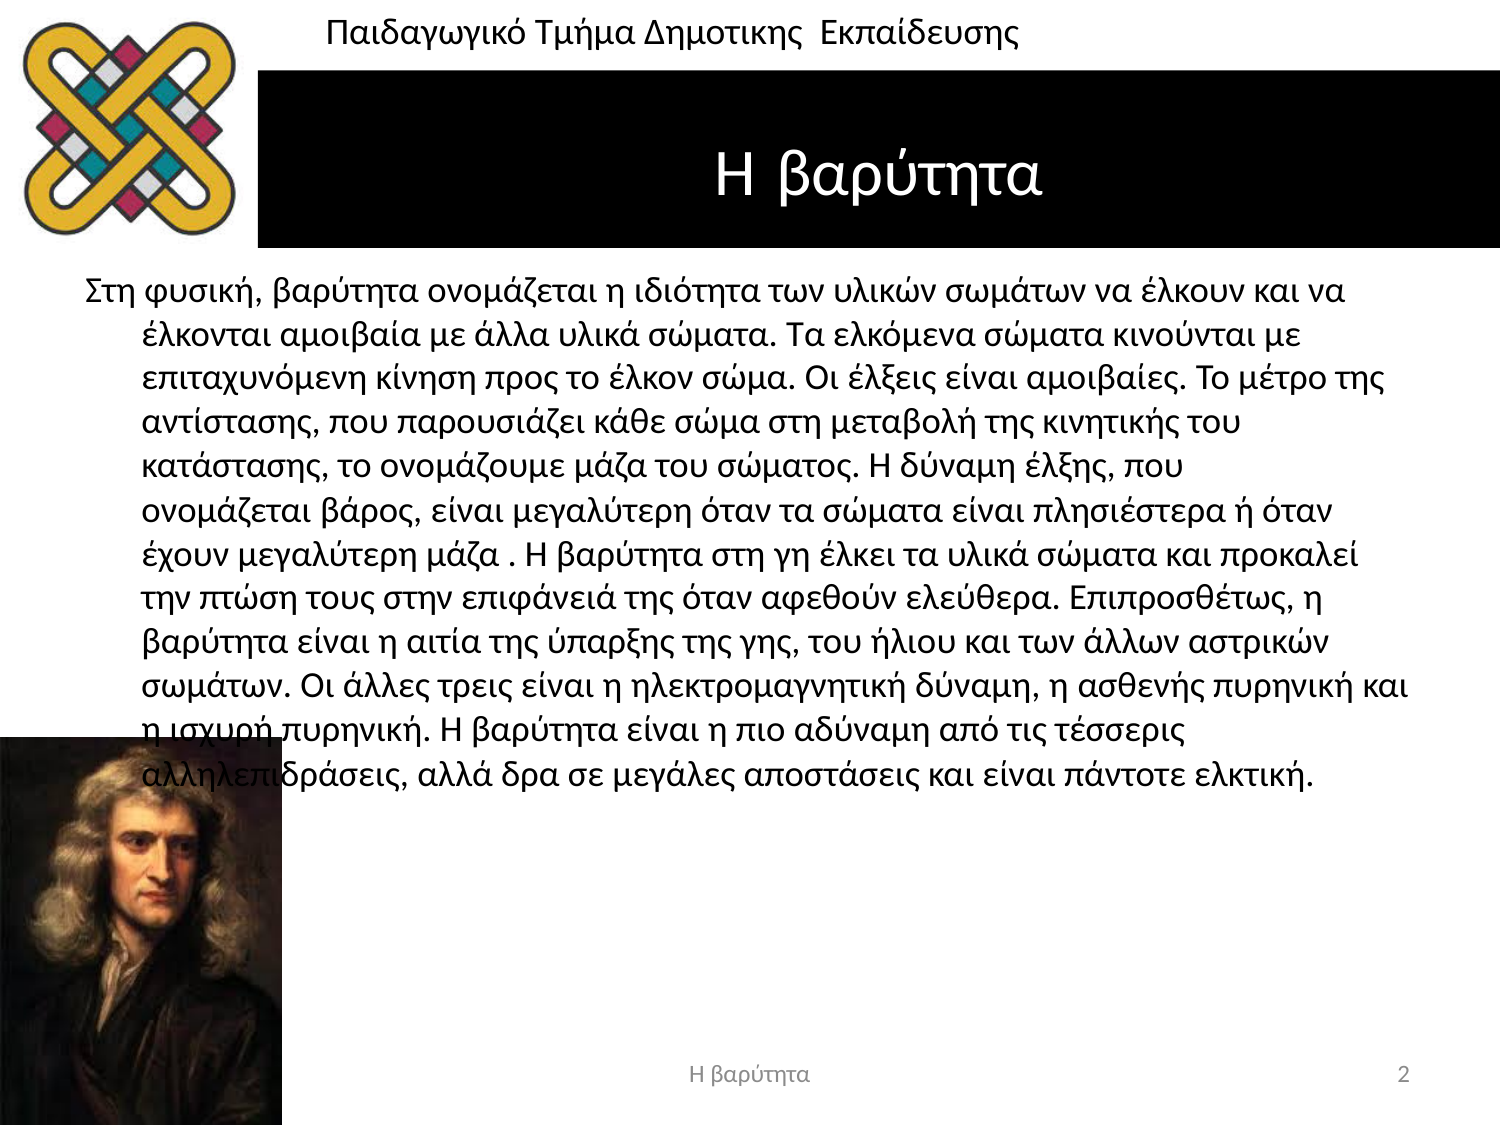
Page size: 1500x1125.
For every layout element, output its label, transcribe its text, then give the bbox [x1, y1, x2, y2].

title Η βαρύτητα [257, 70, 1500, 248]
list Στη φυσική, βαρύτητα ονομάζεται η ιδιότητα των υλικών σωμάτων να έλκουν και να έλκονται αμοιβαία με άλλα υλικά σώματα. Τα ελκόμενα σώματα κινούνται με επιταχυνόμενη κίνηση προς το έλκον σώμα. Οι έλξεις είναι αμοιβαίες. Το μέτρο της αντίστασης, που παρουσιάζει κάθε σώμα στη μεταβολή της κινητικής του κατάστασης, το ονομάζουμε μάζα του σώματος. Η δύναμη έλξης, που ονομάζεται βάρος, είναι μεγαλύτερη όταν τα σώματα είναι πλησιέστερα ή όταν έχουν μεγαλύτερη μάζα . Η βαρύτητα στη γη έλκει τα υλικά σώματα και προκαλεί την πτώση τους στην επιφάνειά της όταν αφεθούν ελεύθερα. Επιπροσθέτως, η βαρύτητα είναι η αιτία της ύπαρξης της γης, του ήλιου και των άλλων αστρικών σωμάτων. Οι άλλες τρεις είναι η ηλεκτρομαγνητική δύναμη, η ασθενής πυρηνική και η ισχυρή πυρηνική. Η βαρύτητα είναι η πιο αδύναμη από τις τέσσερις αλληλεπιδράσεις, αλλά δρα σε μεγάλες αποστάσεις και είναι πάντοτε ελκτική. [70, 257, 1425, 833]
picture [0, 737, 282, 1125]
slide_number 2 [1074, 1042, 1425, 1103]
footer Η βαρύτητα [512, 1042, 988, 1103]
picture [0, 0, 258, 258]
